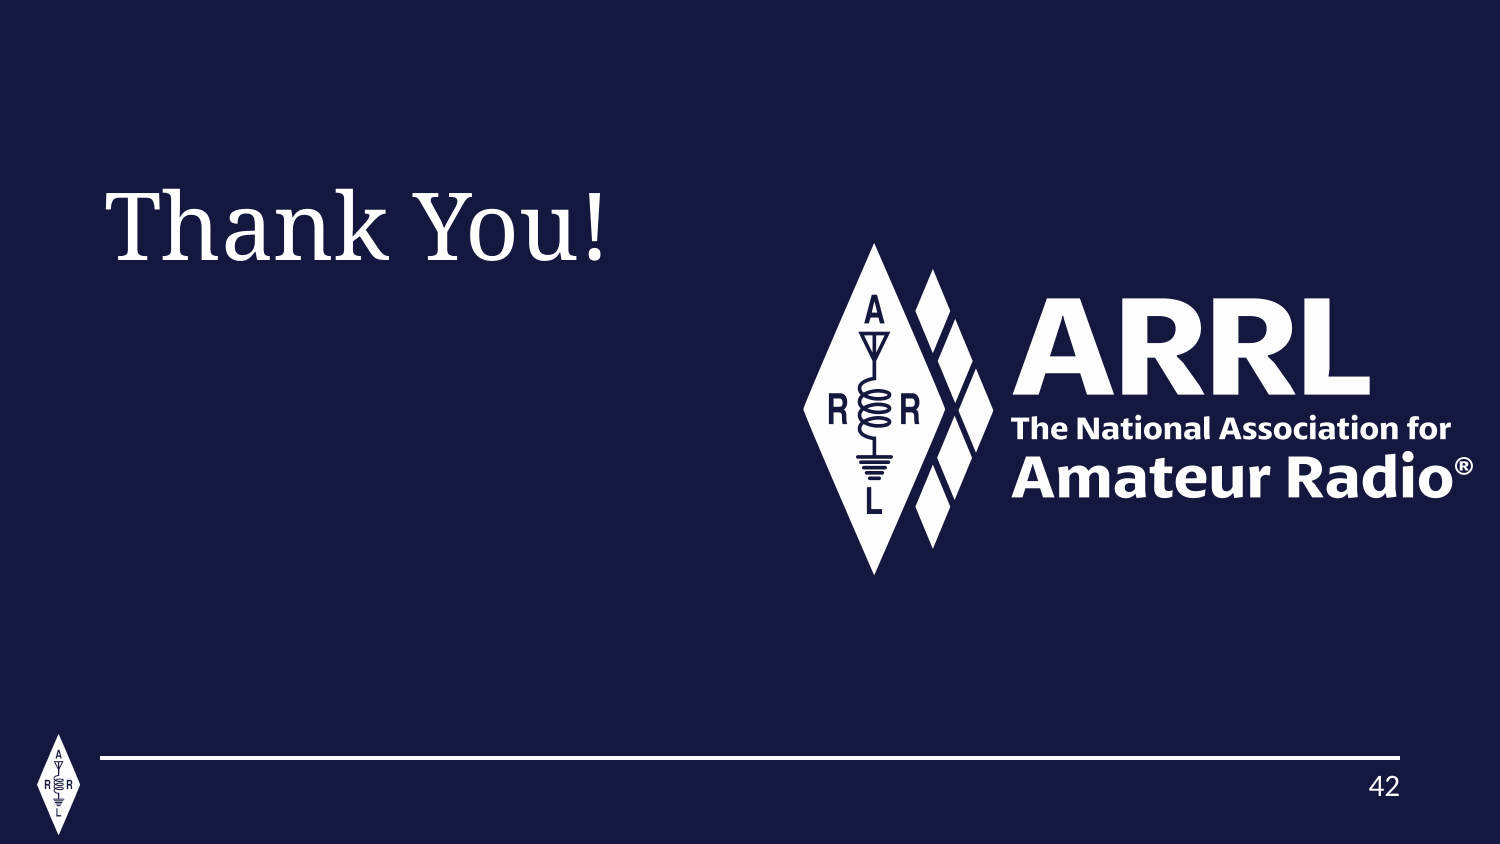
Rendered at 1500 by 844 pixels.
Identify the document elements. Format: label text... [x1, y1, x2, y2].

picture [37, 734, 80, 835]
picture [801, 239, 1478, 580]
slide_number 42 [1302, 761, 1400, 807]
title Thank You! [104, 135, 621, 287]
